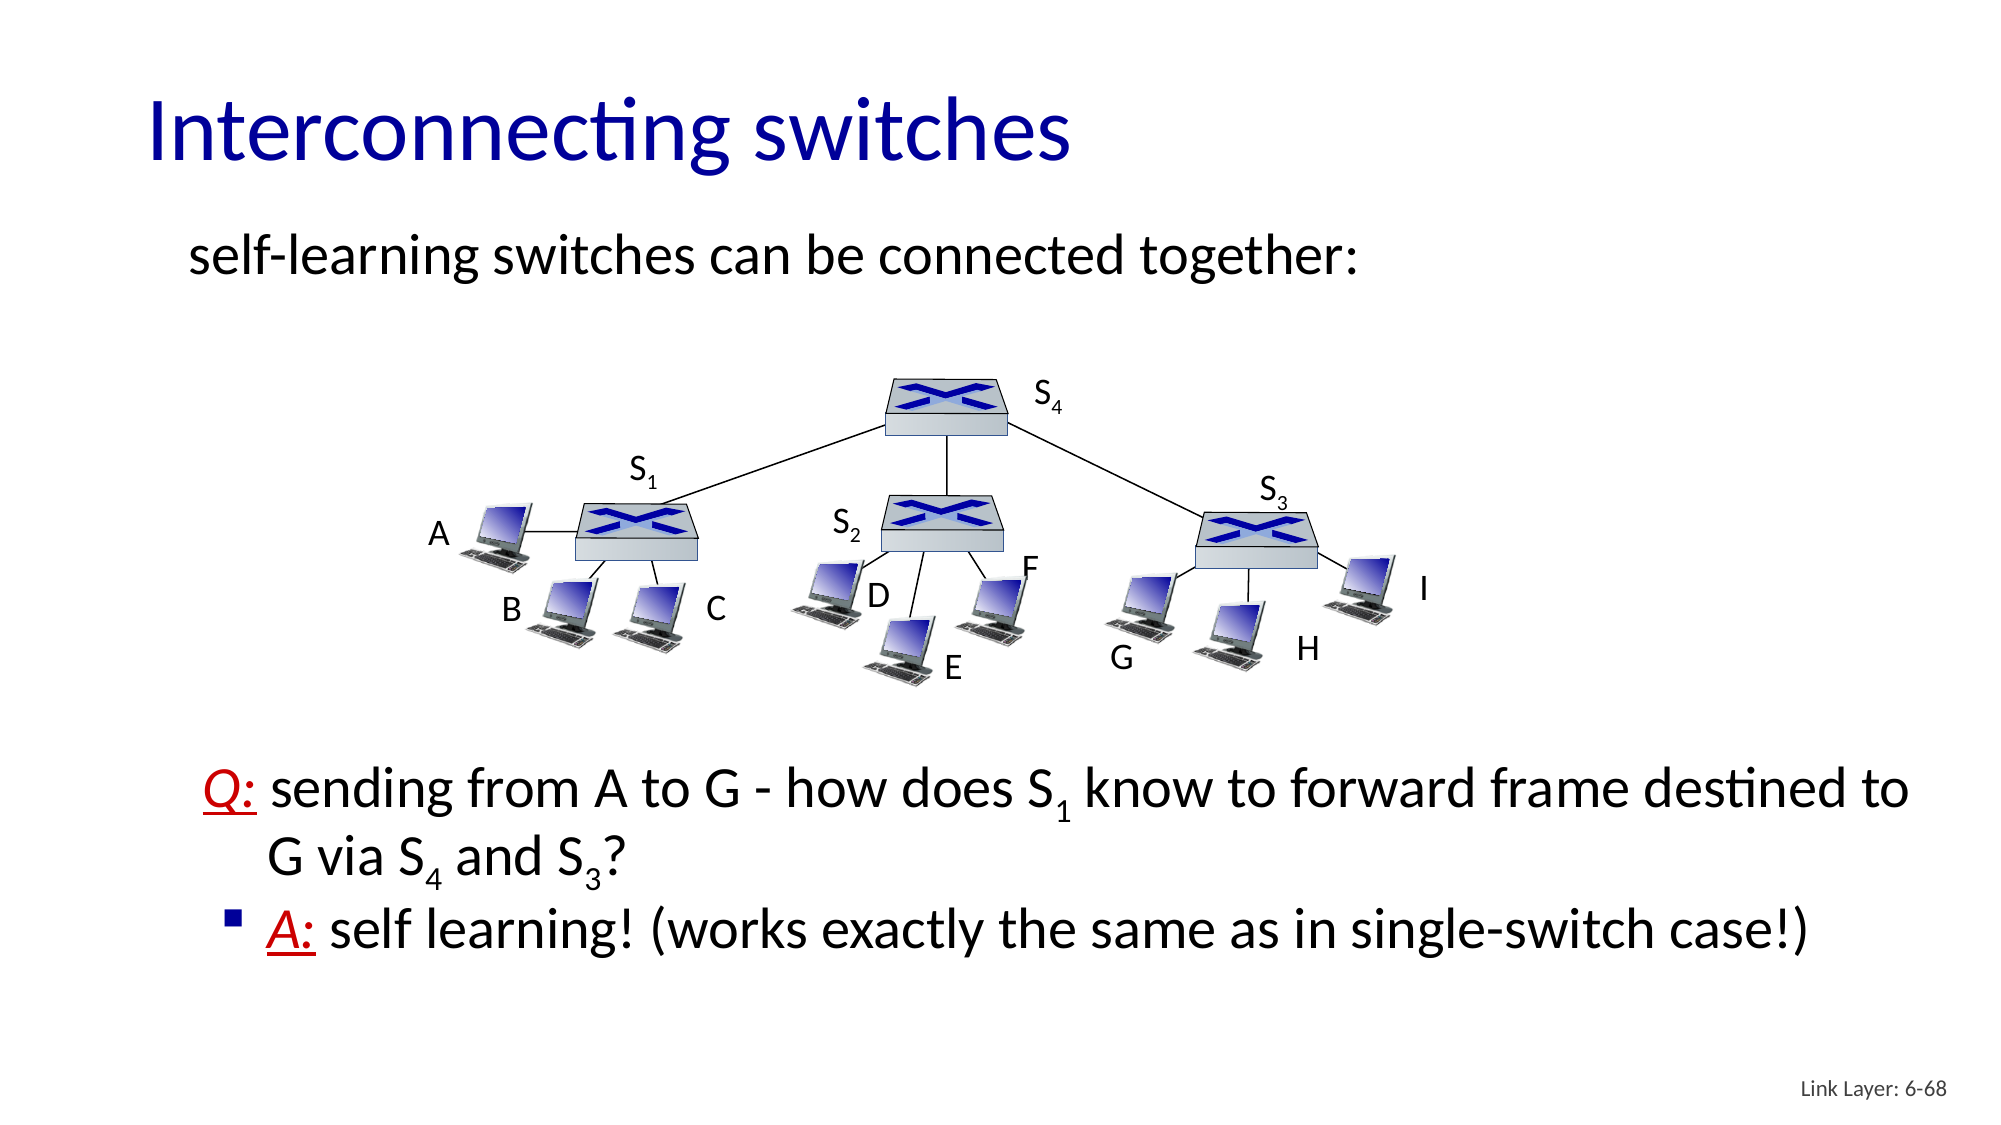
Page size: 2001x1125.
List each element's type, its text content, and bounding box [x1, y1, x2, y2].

title Interconnecting switches [131, 57, 1857, 205]
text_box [575, 503, 699, 561]
text_box Q: sending from A to G - how does S1 know to forward frame destined to G via S4 and S3? A: self learning! (works exactly the same as in single-switch case!) [177, 746, 1941, 1022]
slide_number Link Layer: 6-68 [1512, 1056, 1963, 1117]
text_box self-learning switches can be connected together: [173, 219, 1467, 332]
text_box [648, 359, 1445, 696]
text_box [412, 435, 648, 659]
